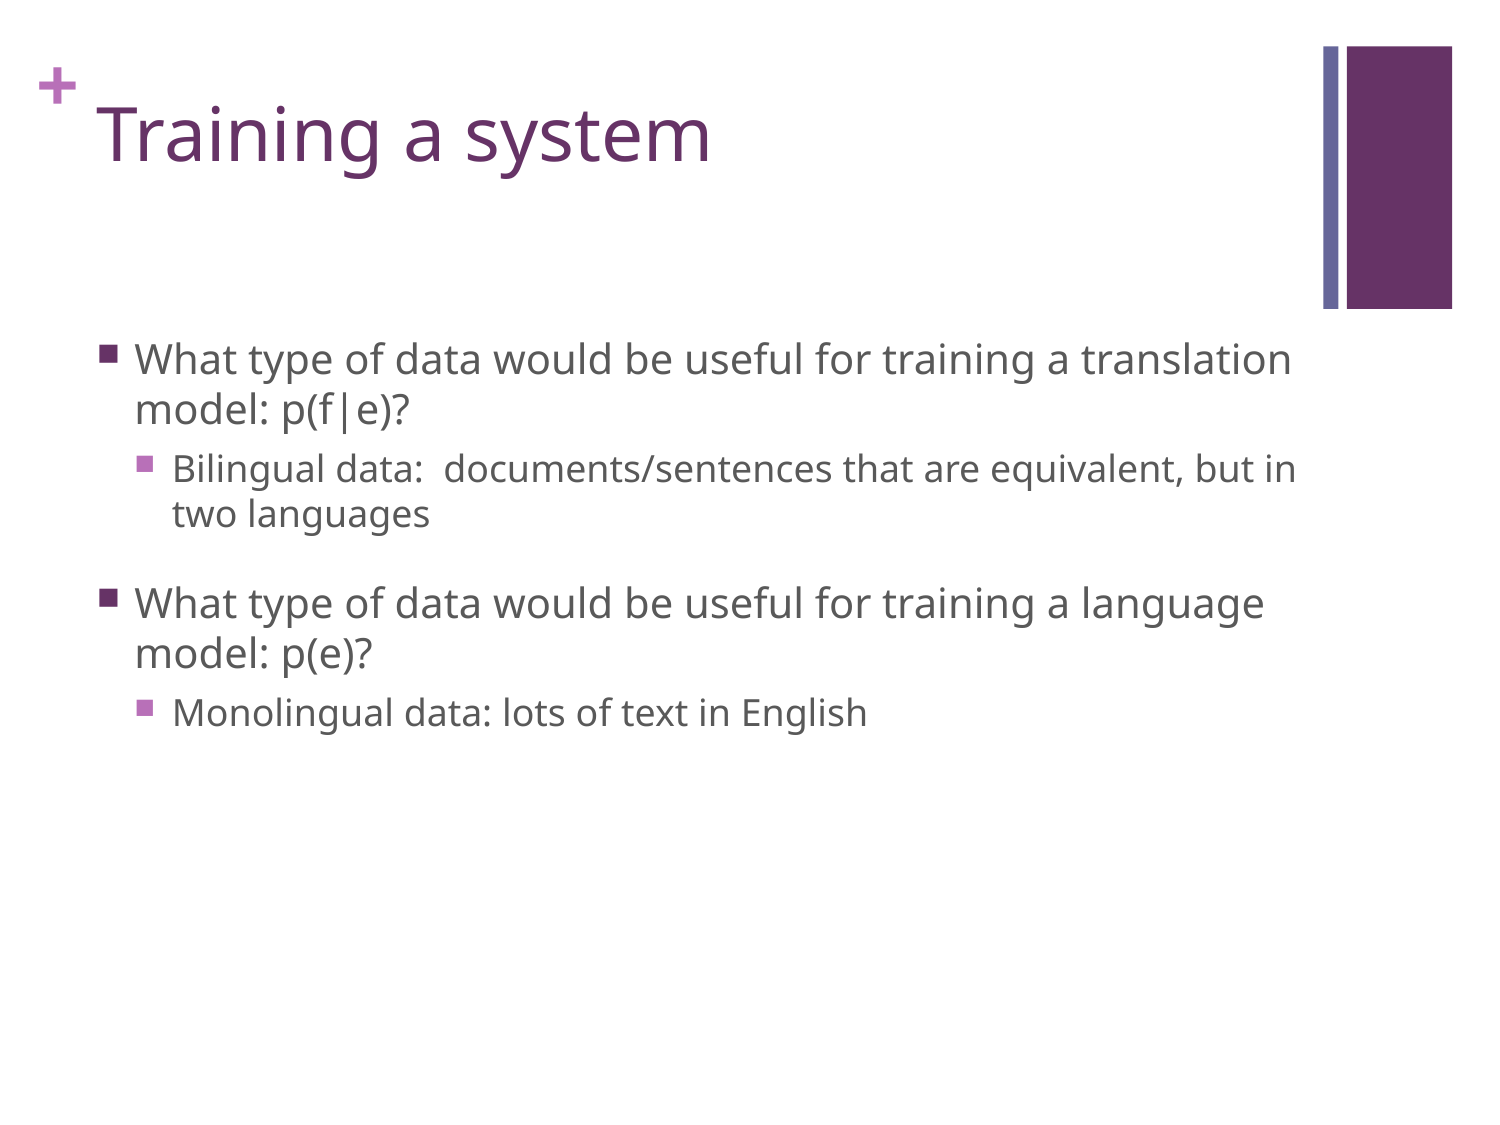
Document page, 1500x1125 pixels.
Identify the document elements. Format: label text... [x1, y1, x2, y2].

title Training a system [81, 79, 1322, 263]
list What type of data would be useful for training a translation model: p(f|e)? Bilingual data: documents/sentences that are equivalent, but in two languages What type of data would be useful for training a language model: p(e)? Monolingual data: lots of text in English [81, 324, 1322, 1005]
